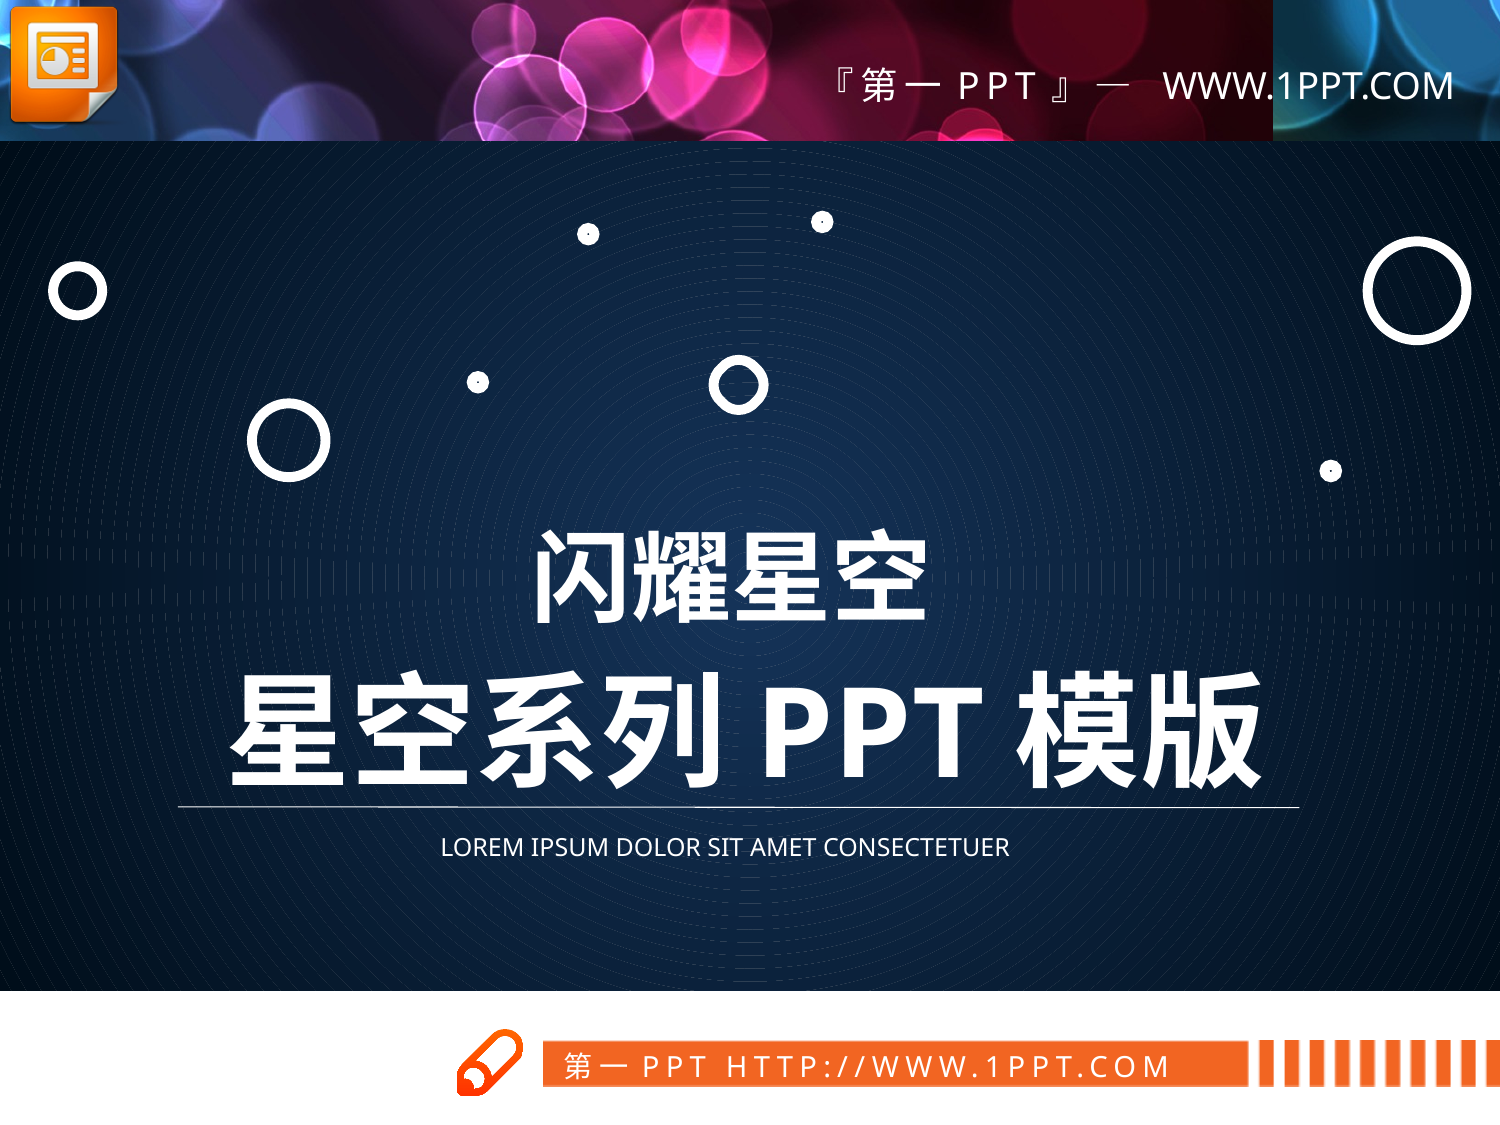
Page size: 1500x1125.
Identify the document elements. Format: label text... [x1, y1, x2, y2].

text_box [251, 403, 326, 478]
text_box [1367, 241, 1467, 341]
text_box [713, 359, 764, 410]
picture [543, 1040, 1500, 1087]
text_box 闪耀星空 [516, 507, 961, 642]
text_box 星空系列PPT模版 [210, 644, 1280, 810]
text_box [582, 228, 595, 241]
text_box [816, 215, 829, 229]
text_box [1324, 464, 1338, 478]
text_box [53, 266, 103, 316]
picture [0, 0, 1500, 141]
text_box LOREM IPSUM DOLOR SIT AMET CONSECTETUER [425, 823, 1026, 869]
text_box [471, 376, 485, 389]
